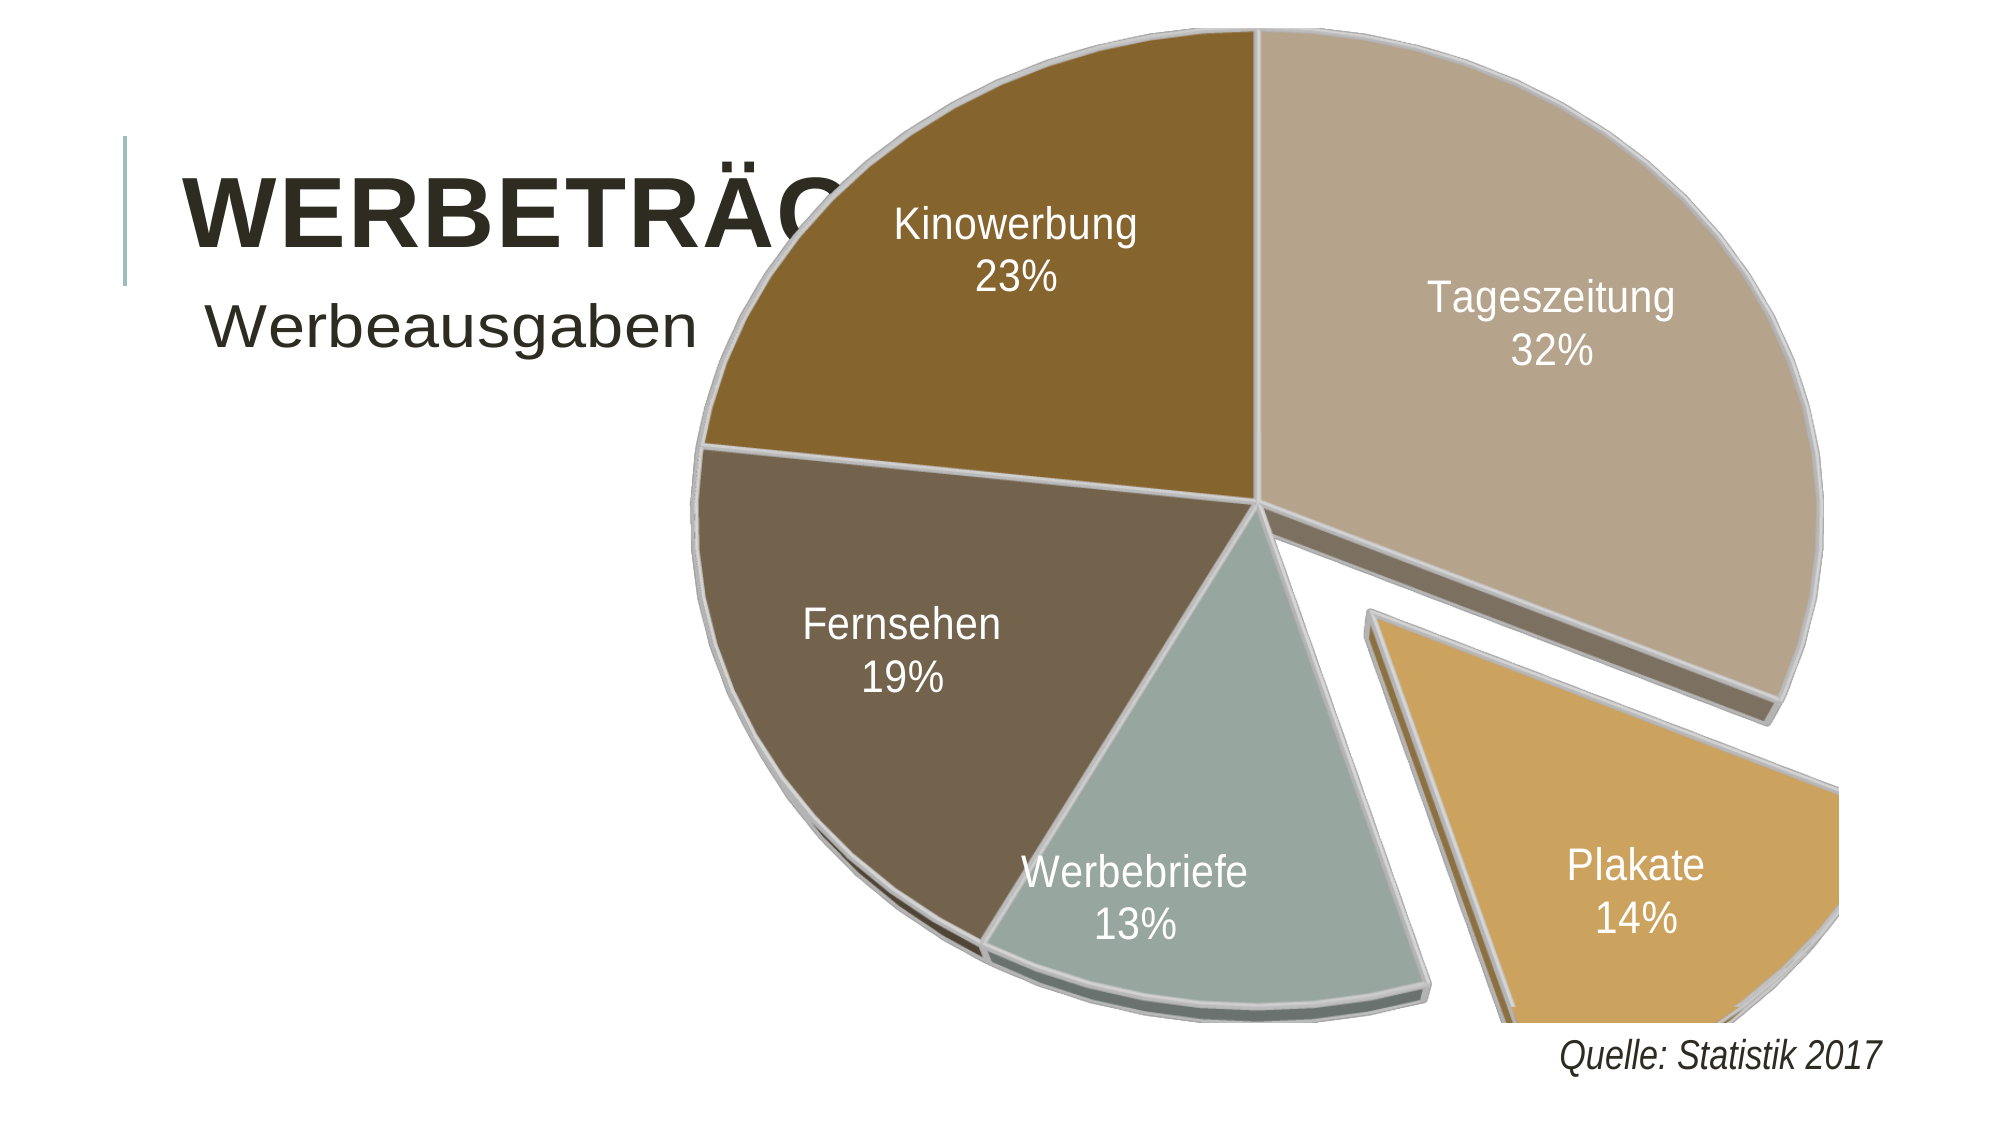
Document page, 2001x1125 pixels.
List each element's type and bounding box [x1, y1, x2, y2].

chart [167, 0, 2000, 1125]
